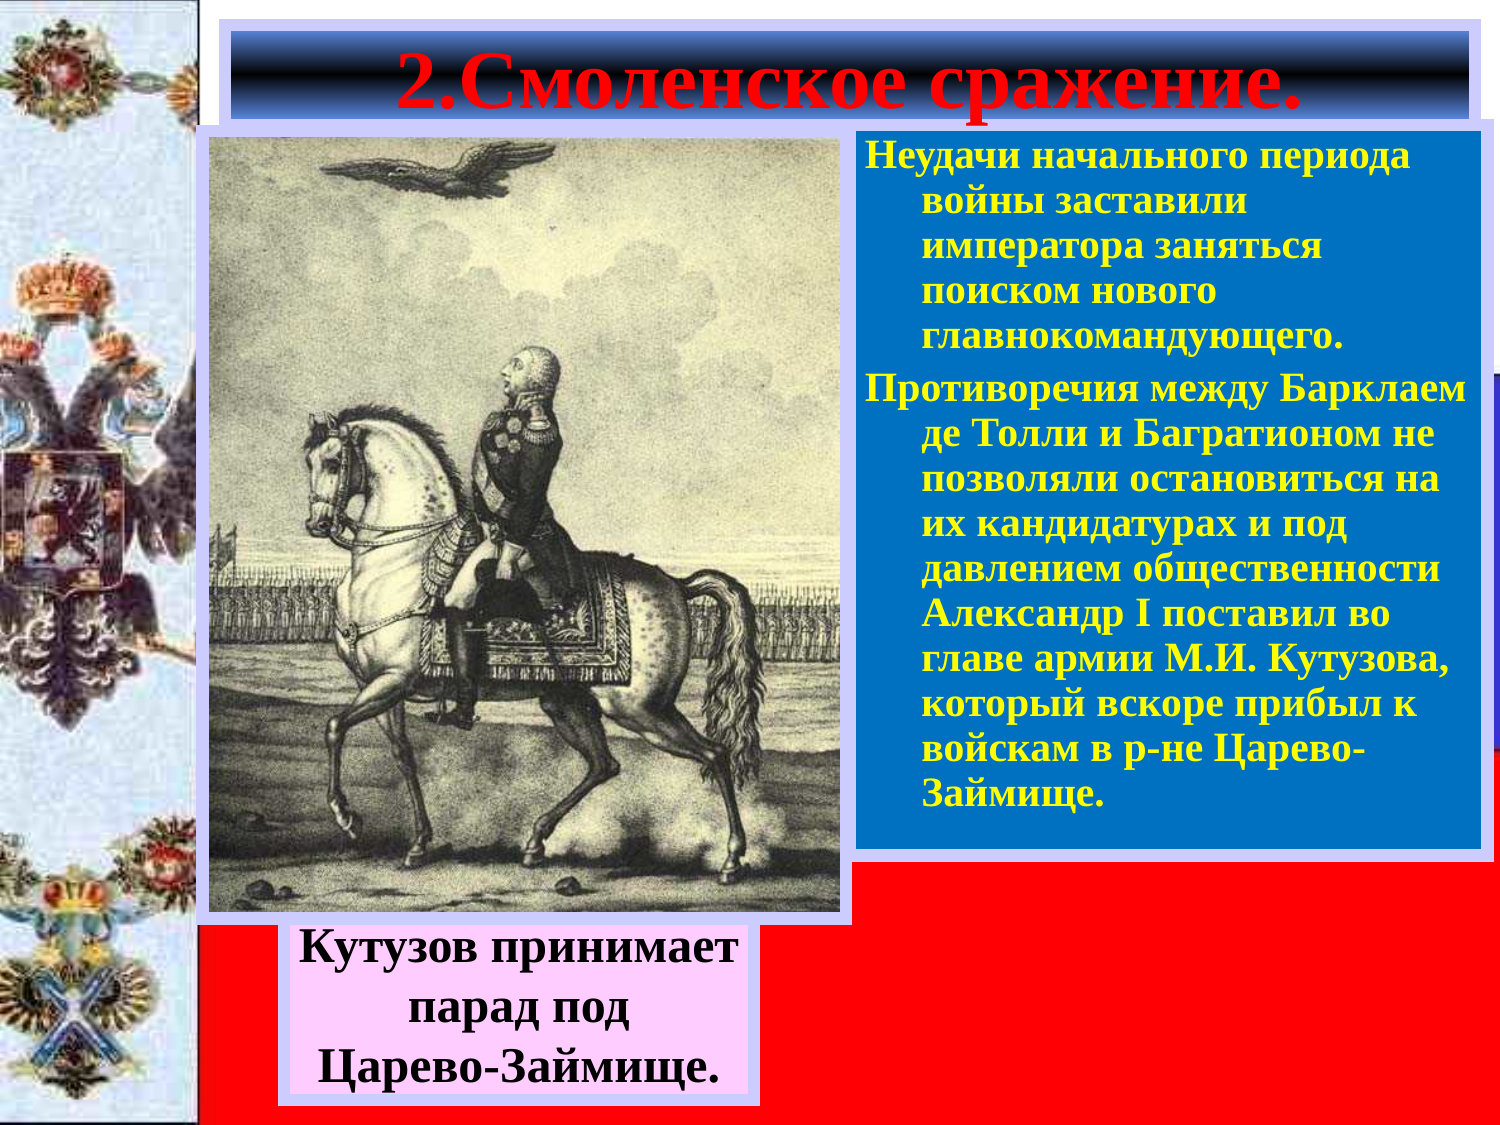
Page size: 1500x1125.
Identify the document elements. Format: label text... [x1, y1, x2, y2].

list Неудачи начального периода войны заставили императора заняться поиском нового главнокомандующего. Противоречия между Барклаем де Толли и Багратионом не позволяли остановиться на их кандидатурах и под давлением общественности Александр I поставил во главе армии М.И. Кутузова, который вскоре прибыл к войскам в р-не Царево-Займище. [852, 124, 1488, 856]
text_box Кутузов принимает парад под Царево-Займище. [283, 925, 754, 1100]
picture [0, 0, 1500, 1125]
title 2.Смоленское сражение. [224, 24, 1476, 126]
